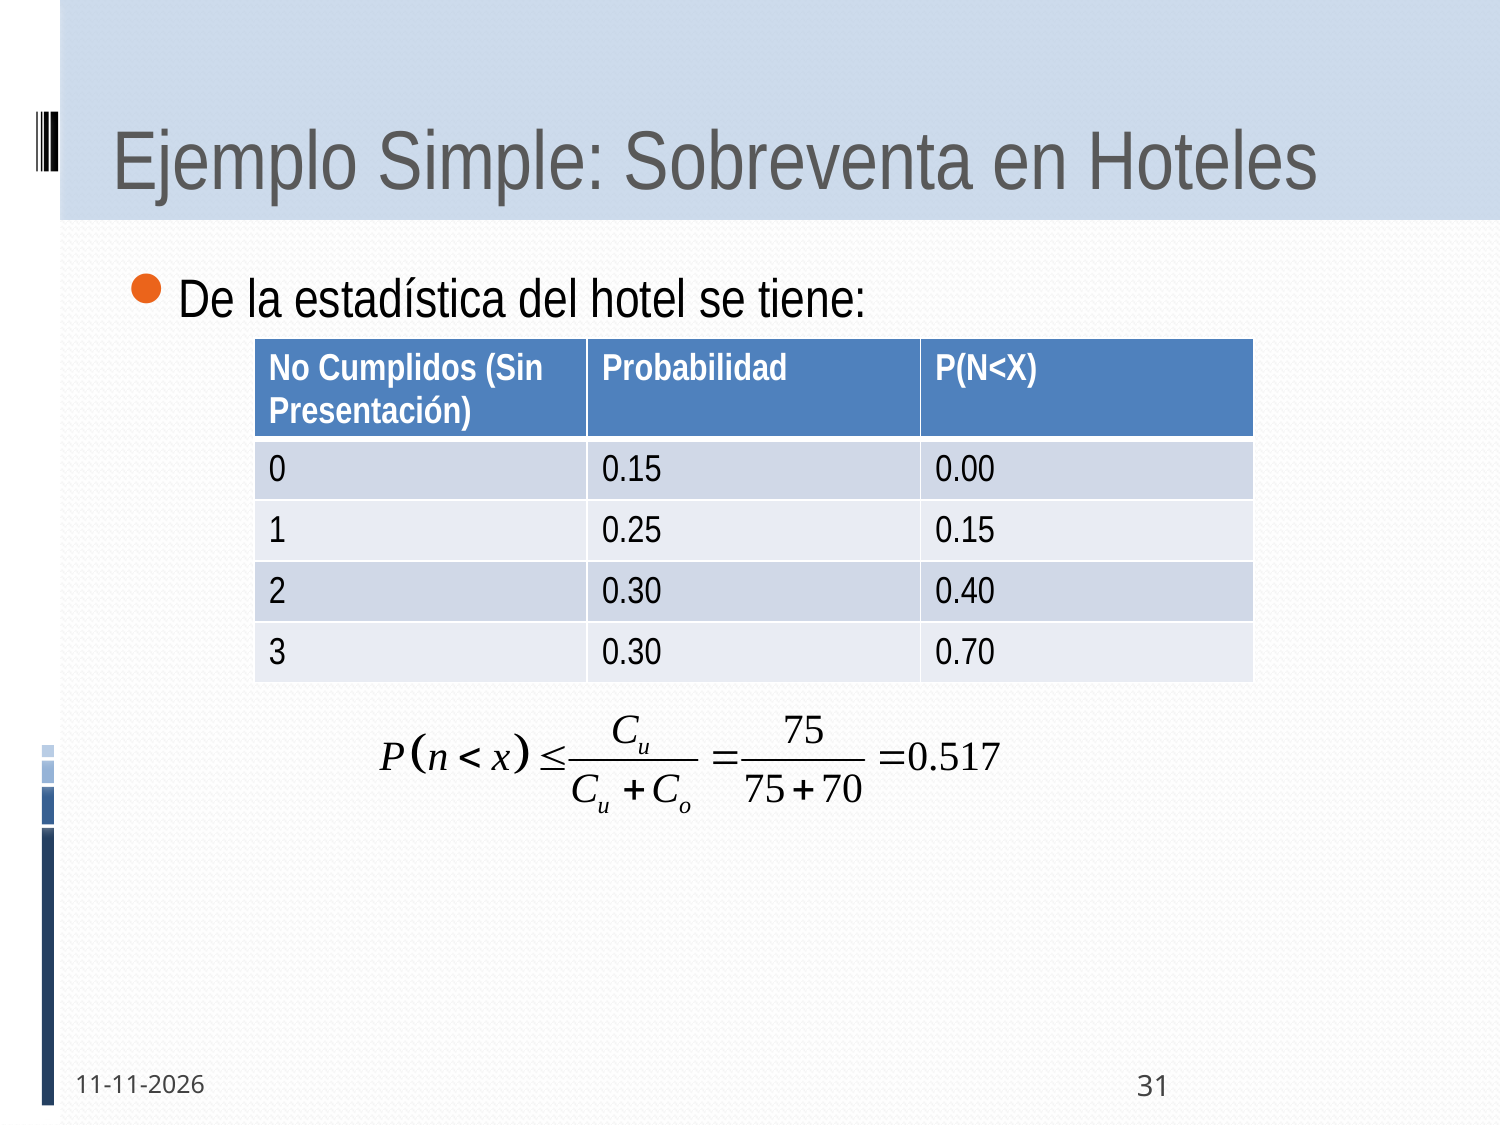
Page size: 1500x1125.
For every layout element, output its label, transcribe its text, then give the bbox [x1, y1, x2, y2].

table_cell 1 [255, 501, 586, 560]
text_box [371, 703, 1008, 823]
table_cell 0.30 [588, 562, 920, 621]
table_cell 2 [255, 562, 586, 621]
table_cell 0 [255, 442, 586, 499]
table_cell 0.25 [588, 501, 920, 560]
table_cell 0.70 [921, 623, 1253, 682]
table_cell 0.15 [921, 501, 1253, 560]
table_cell 0.15 [588, 442, 920, 499]
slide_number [75, 1042, 243, 1103]
table_header Probabilidad [588, 339, 920, 436]
table_header No Cumplidos (Sin Presentación) [255, 339, 586, 436]
title Ejemplo Simple: Sobreventa en Hoteles [111, 18, 1436, 207]
list De la estadística del hotel se tiene: [111, 255, 1436, 1038]
table_header P(N<X) [921, 339, 1253, 436]
slide_number 31 [1045, 1046, 1171, 1107]
table_cell 0.30 [588, 623, 920, 682]
table_cell 3 [255, 623, 586, 682]
table_cell 0.40 [921, 562, 1253, 621]
table_cell 0.00 [921, 442, 1253, 499]
